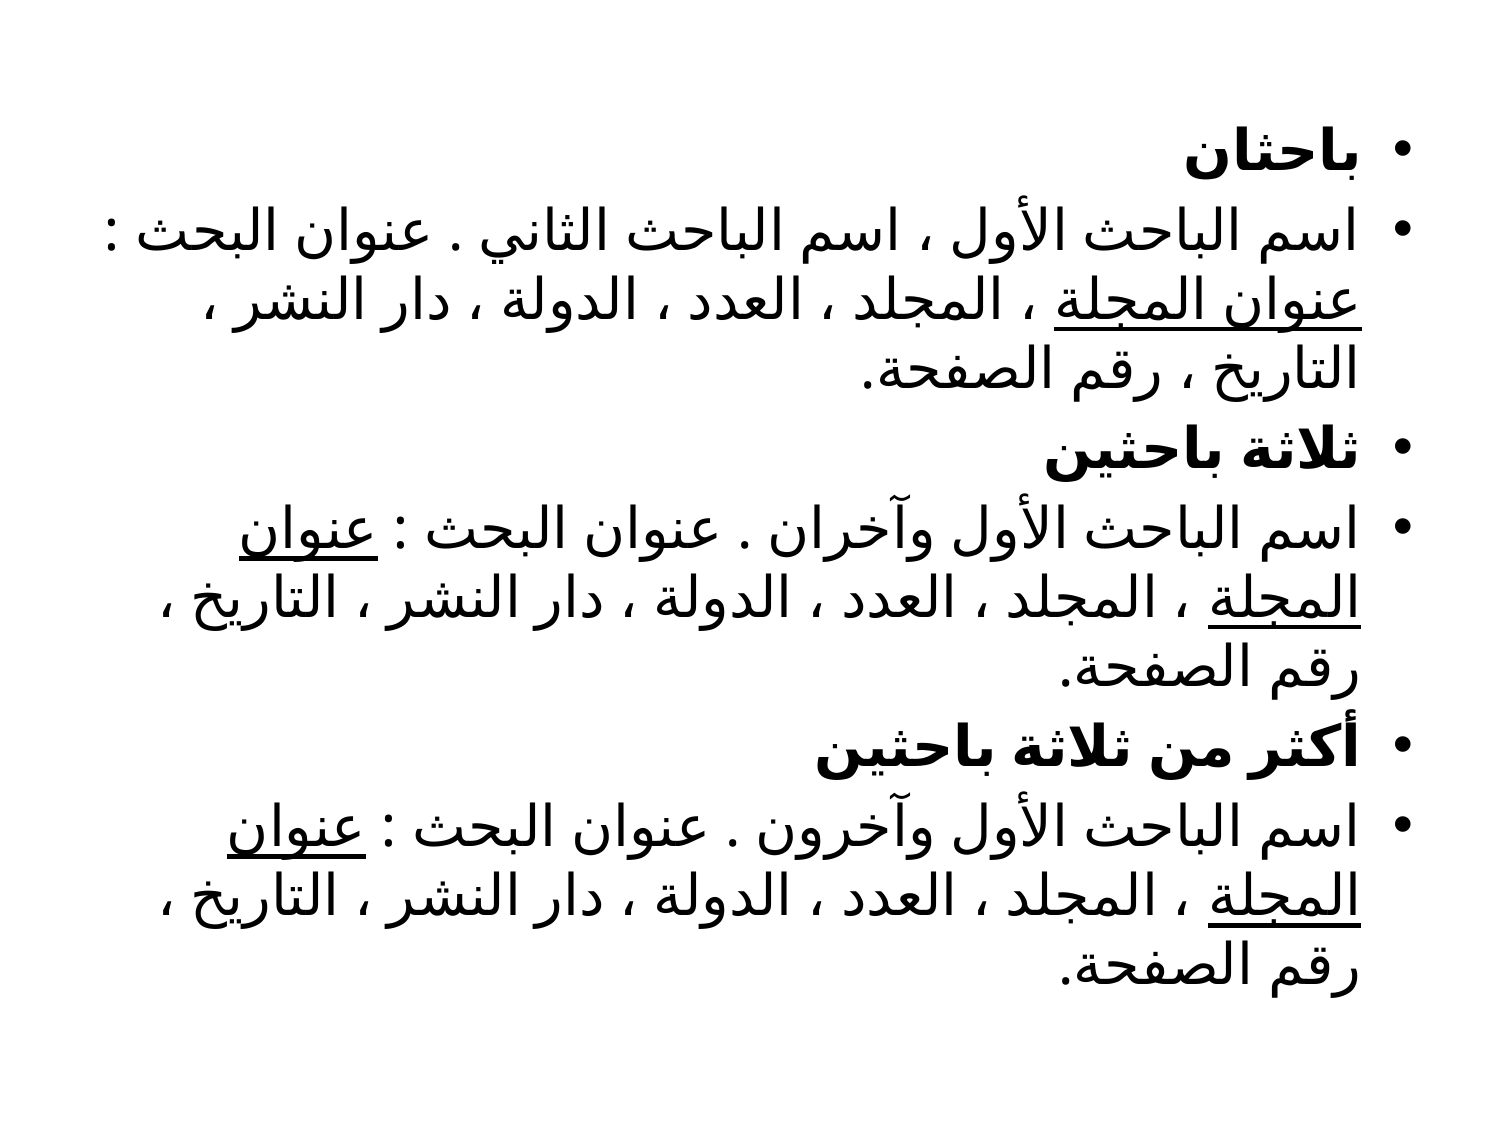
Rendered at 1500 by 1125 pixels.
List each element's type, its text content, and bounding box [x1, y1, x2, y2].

list باحثان اسم الباحث الأول ، اسم الباحث الثاني . عنوان البحث : عنوان المجلة ، المجلد ، العدد ، الدولة ، دار النشر ، التاريخ ، رقم الصفحة. ثلاثة باحثين اسم الباحث الأول وآخران . عنوان البحث : عنوان المجلة ، المجلد ، العدد ، الدولة ، دار النشر ، التاريخ ، رقم الصفحة. أكثر من ثلاثة باحثين اسم الباحث الأول وآخرون . عنوان البحث : عنوان المجلة ، المجلد ، العدد ، الدولة ، دار النشر ، التاريخ ، رقم الصفحة. [75, 105, 1425, 1005]
